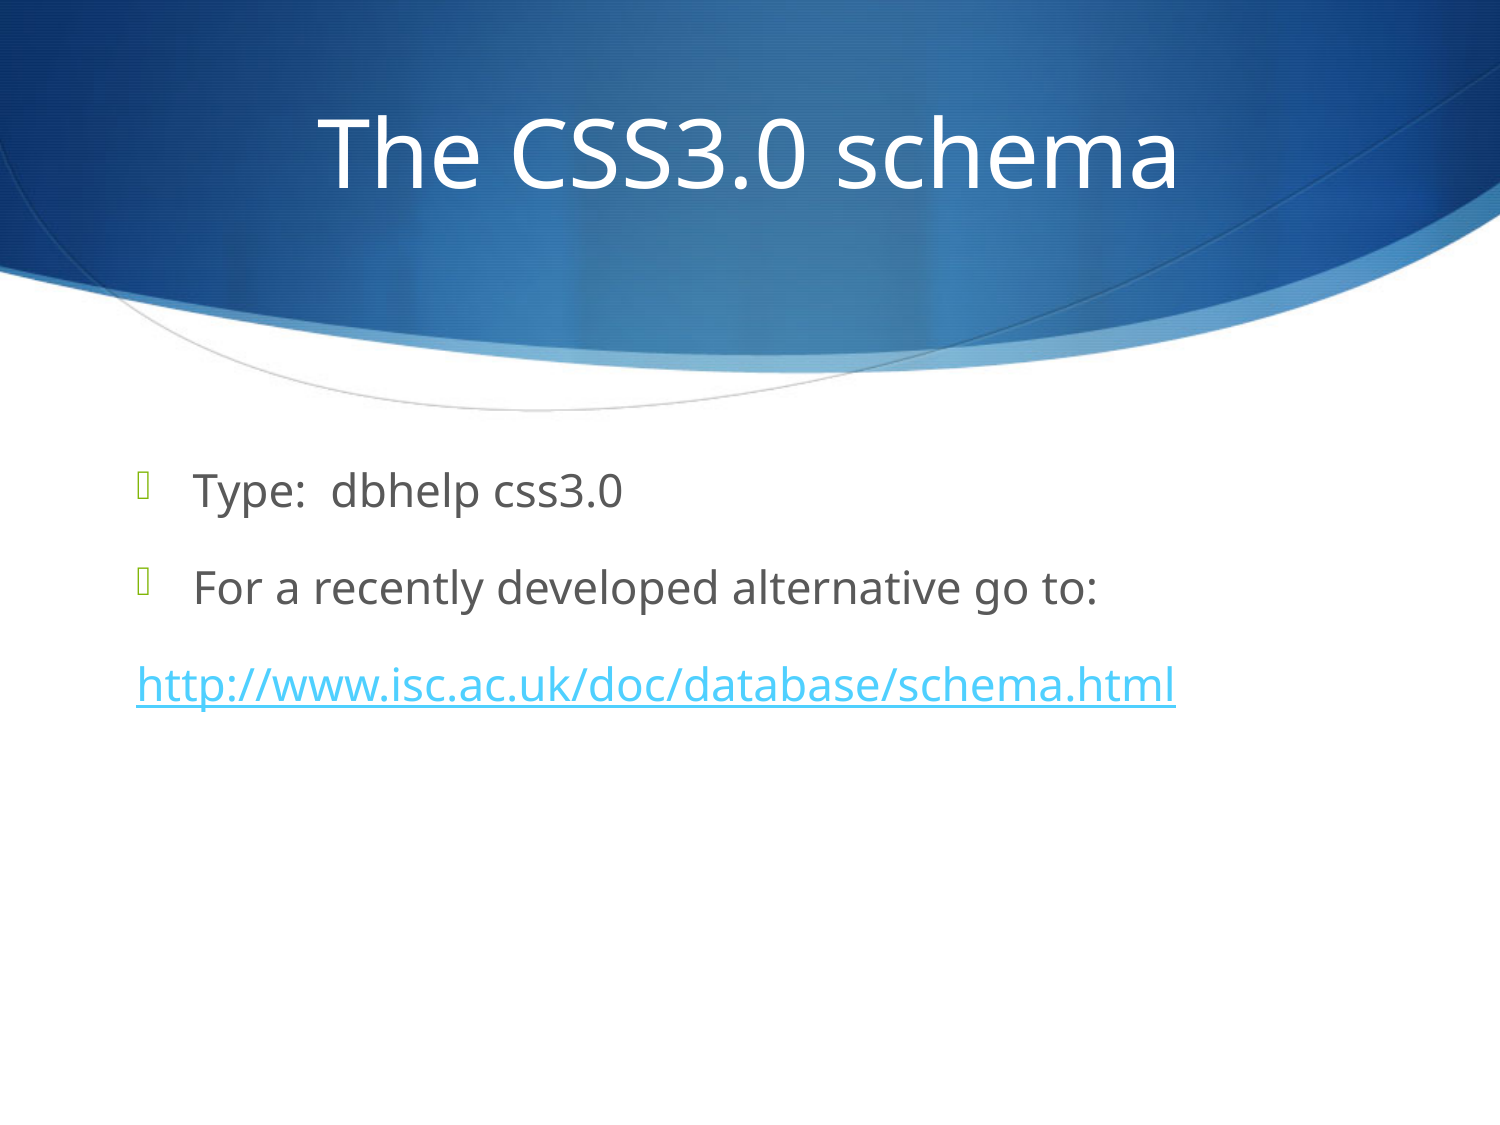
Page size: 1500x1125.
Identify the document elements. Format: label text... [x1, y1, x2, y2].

picture [0, 0, 1500, 1125]
title The CSS3.0 schema [75, 56, 1425, 245]
list Type: dbhelp css3.0 For a recently developed alternative go to: http://www.isc.ac.uk/doc/database/schema.html [121, 454, 1379, 991]
